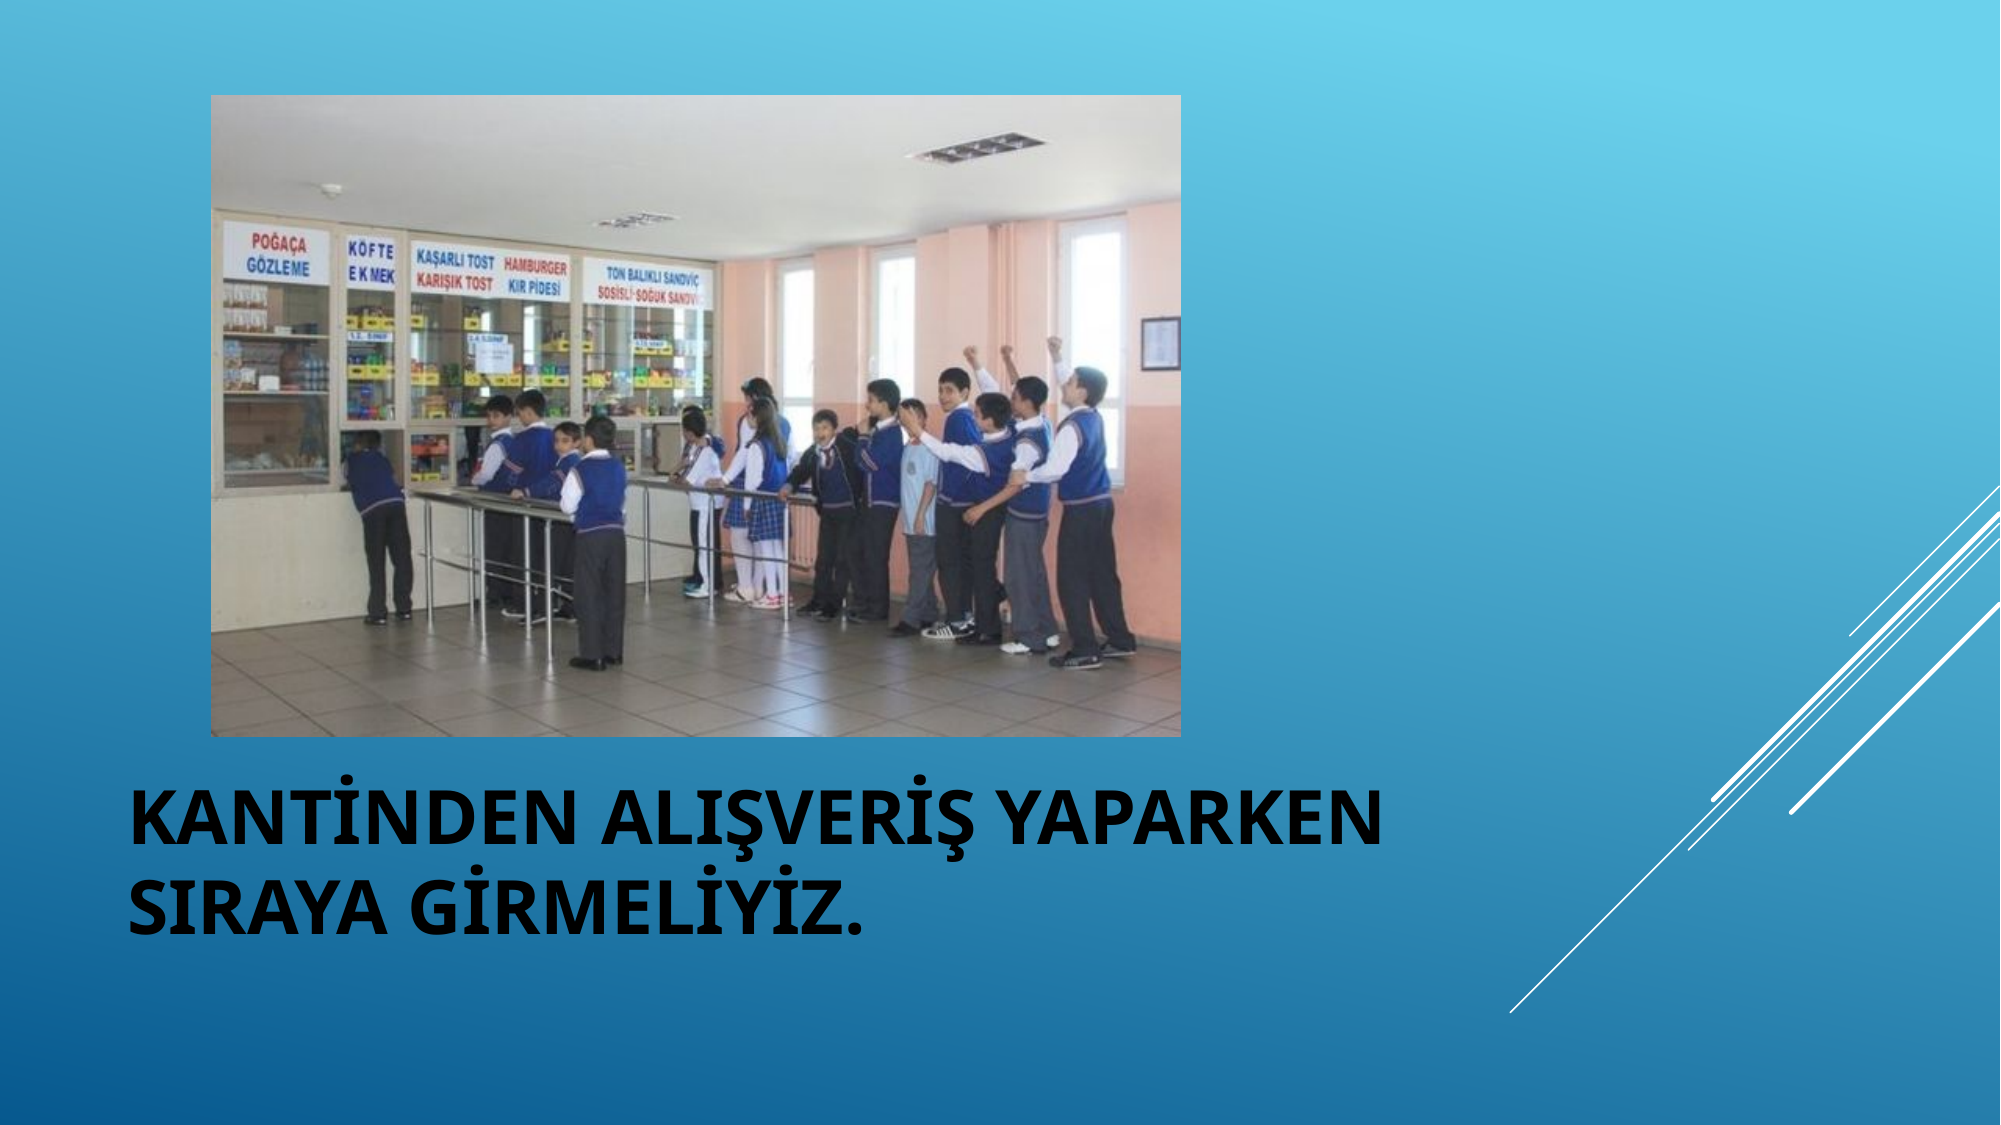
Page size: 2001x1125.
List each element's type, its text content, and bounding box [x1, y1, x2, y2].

picture [211, 95, 1181, 737]
title KANTİNDEN ALIŞVERİŞ YAPARKEN SIRAYA GİRMELİYİZ. [112, 736, 1513, 984]
